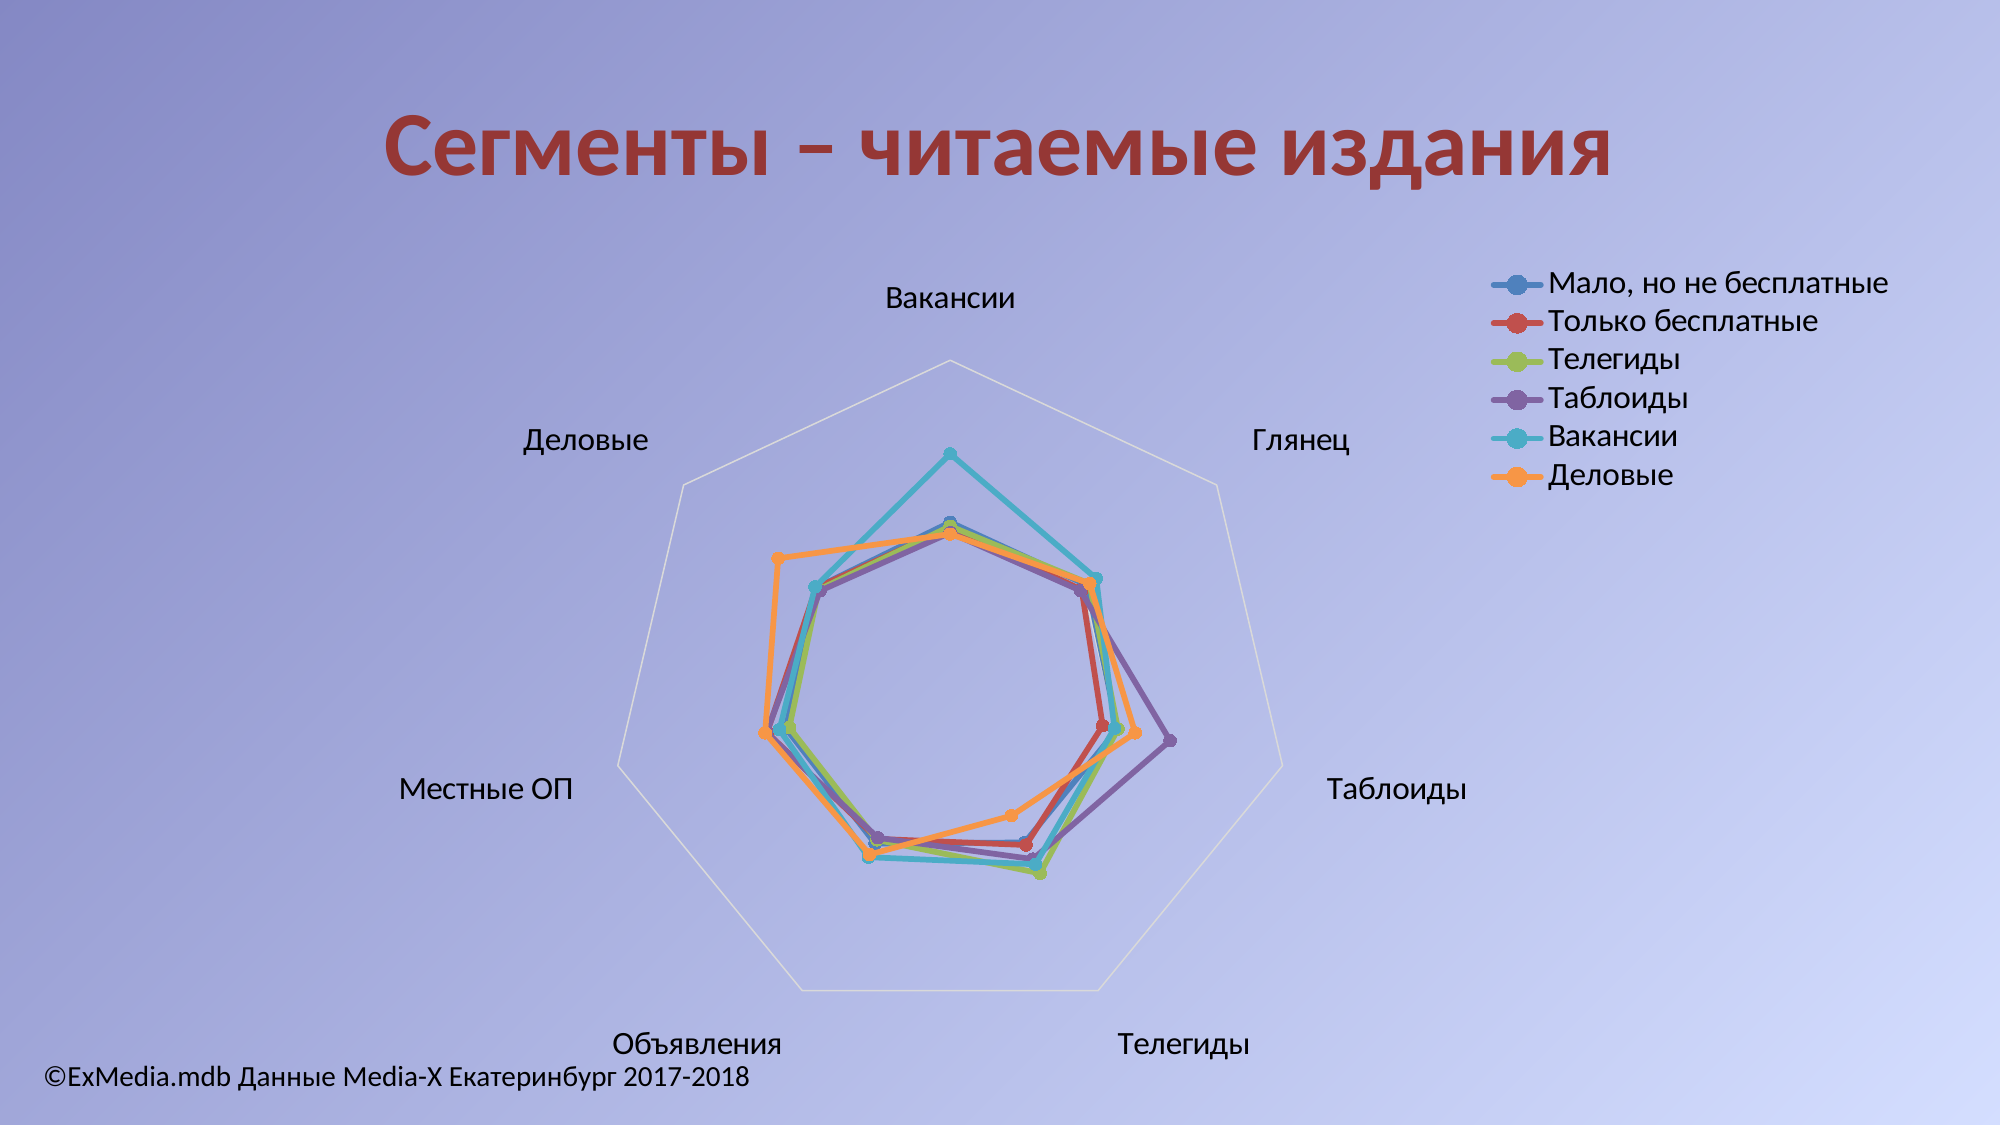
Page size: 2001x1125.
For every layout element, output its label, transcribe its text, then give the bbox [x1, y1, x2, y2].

text_box ©ExMedia.mdb Данные Media-X Екатеринбург 2017-2018 [28, 1049, 817, 1100]
chart [99, 262, 1901, 1063]
title Сегменты – читаемые издания [99, 45, 1900, 233]
